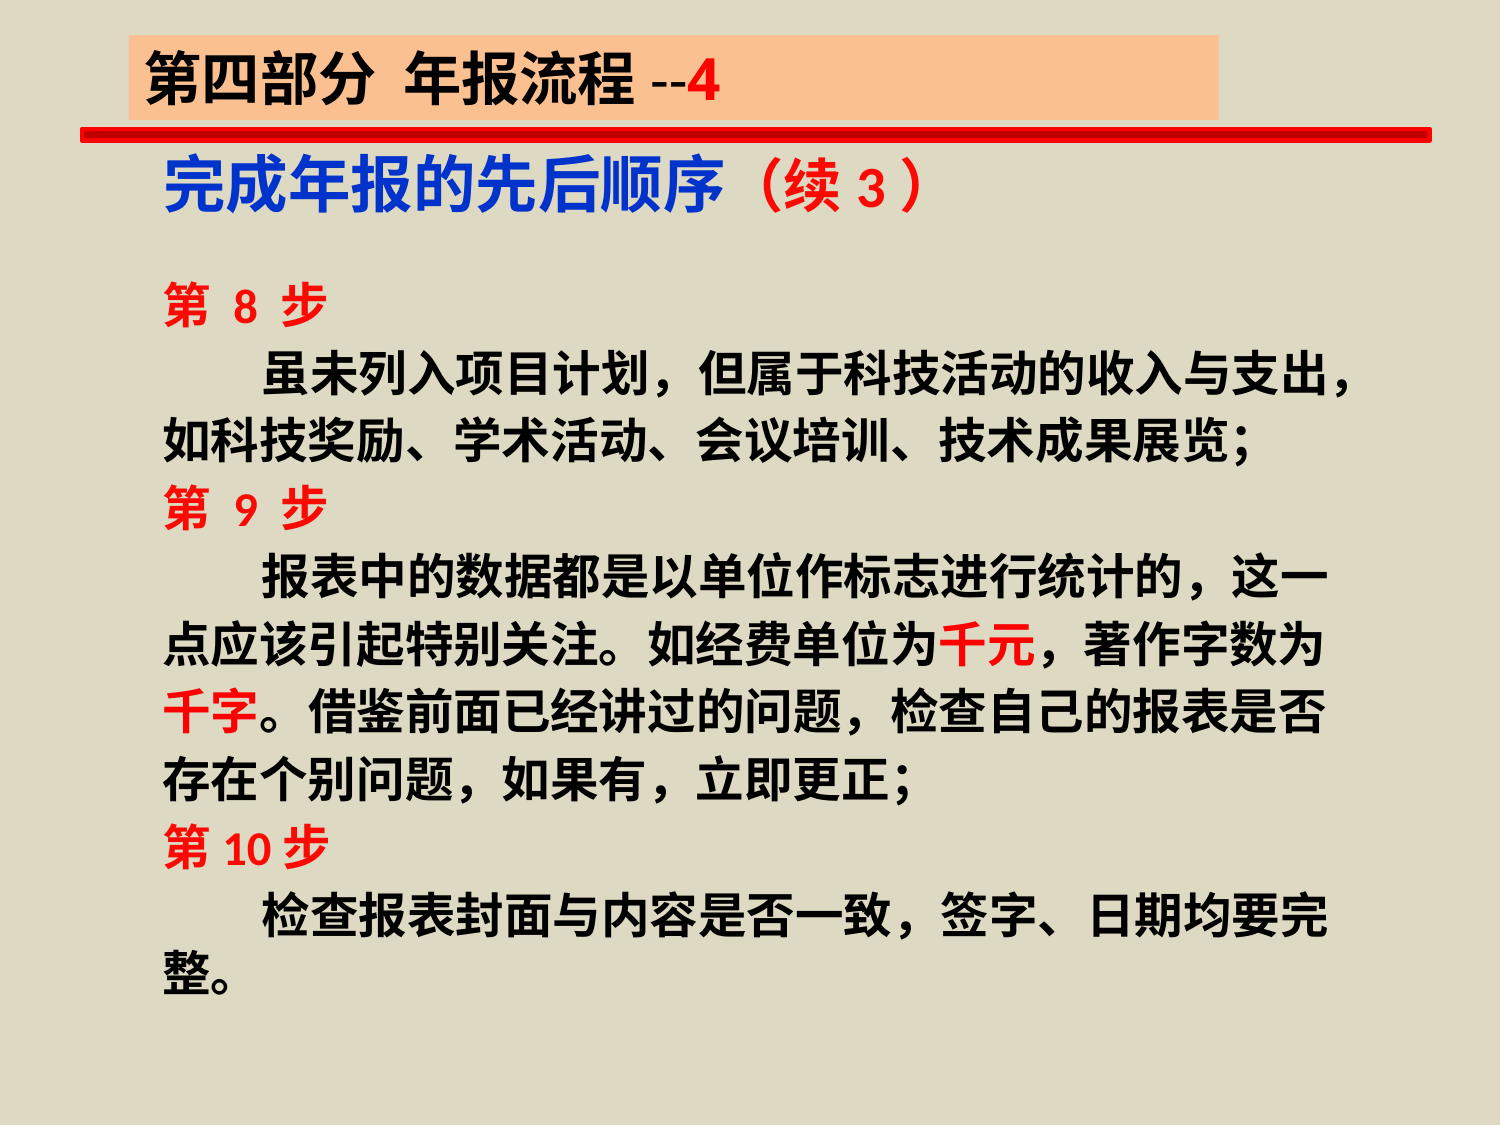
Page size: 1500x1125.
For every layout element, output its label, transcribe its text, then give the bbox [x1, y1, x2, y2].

text_box [1003, 127, 1432, 143]
text_box 完成年报的先后顺序（续3） [117, 140, 1003, 221]
text_box [117, 292, 1383, 1032]
text_box 第四部分 年报流程--4 [128, 35, 1219, 120]
text_box [80, 127, 187, 143]
text_box 第 8 步 虽未列入项目计划，但属于科技活动的收入与支出， 如科技奖励、学术活动、会议培训、技术成果展览； 第 9 步 报表中的数据都是以单位作标志进行统计的，这一 点应该引起特别关注。如经费单位为千元，著作字数为 千字。借鉴前面已经讲过的问题，检查自己的报表是否 存在个别问题，如果有，立即更正； 第10步 检查报表封面与内容是否一致，签字、日期均要完整。 [147, 267, 1365, 1024]
text_box 全国普通高等学校科技统计年报培训教材 [187, 58, 1251, 142]
